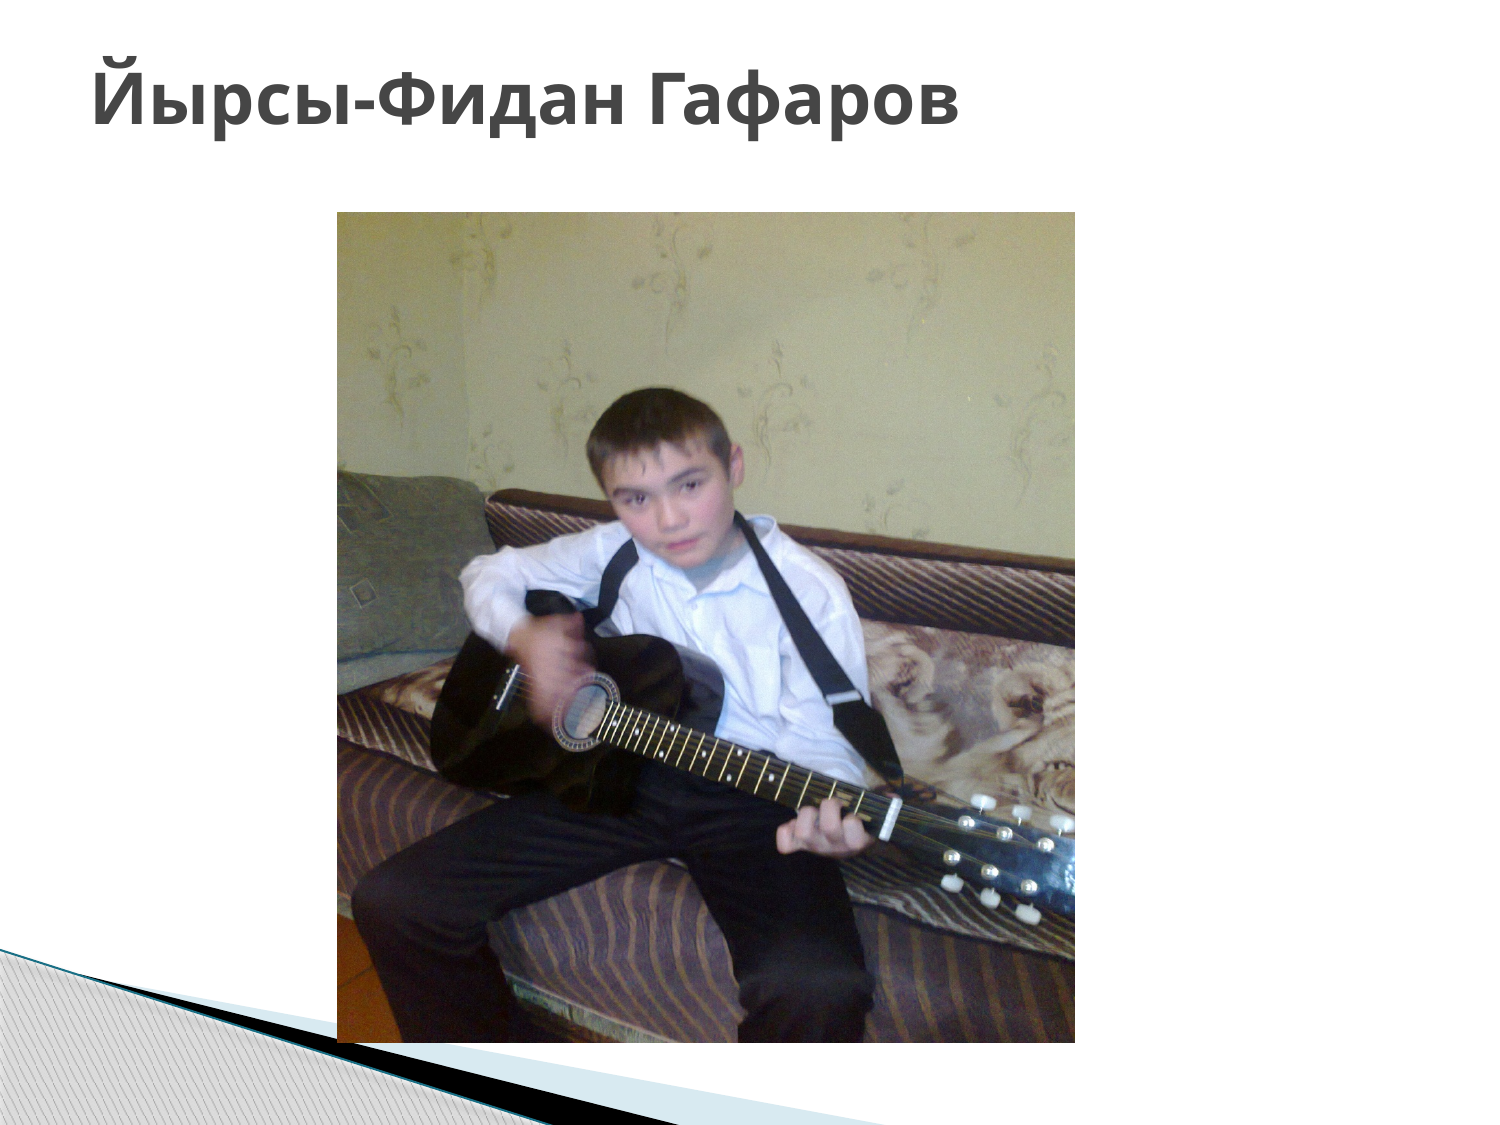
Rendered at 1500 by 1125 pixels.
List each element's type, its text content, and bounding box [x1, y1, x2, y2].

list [337, 212, 1076, 1043]
title Йырсы-Фидан Гафаров [75, 45, 1425, 233]
